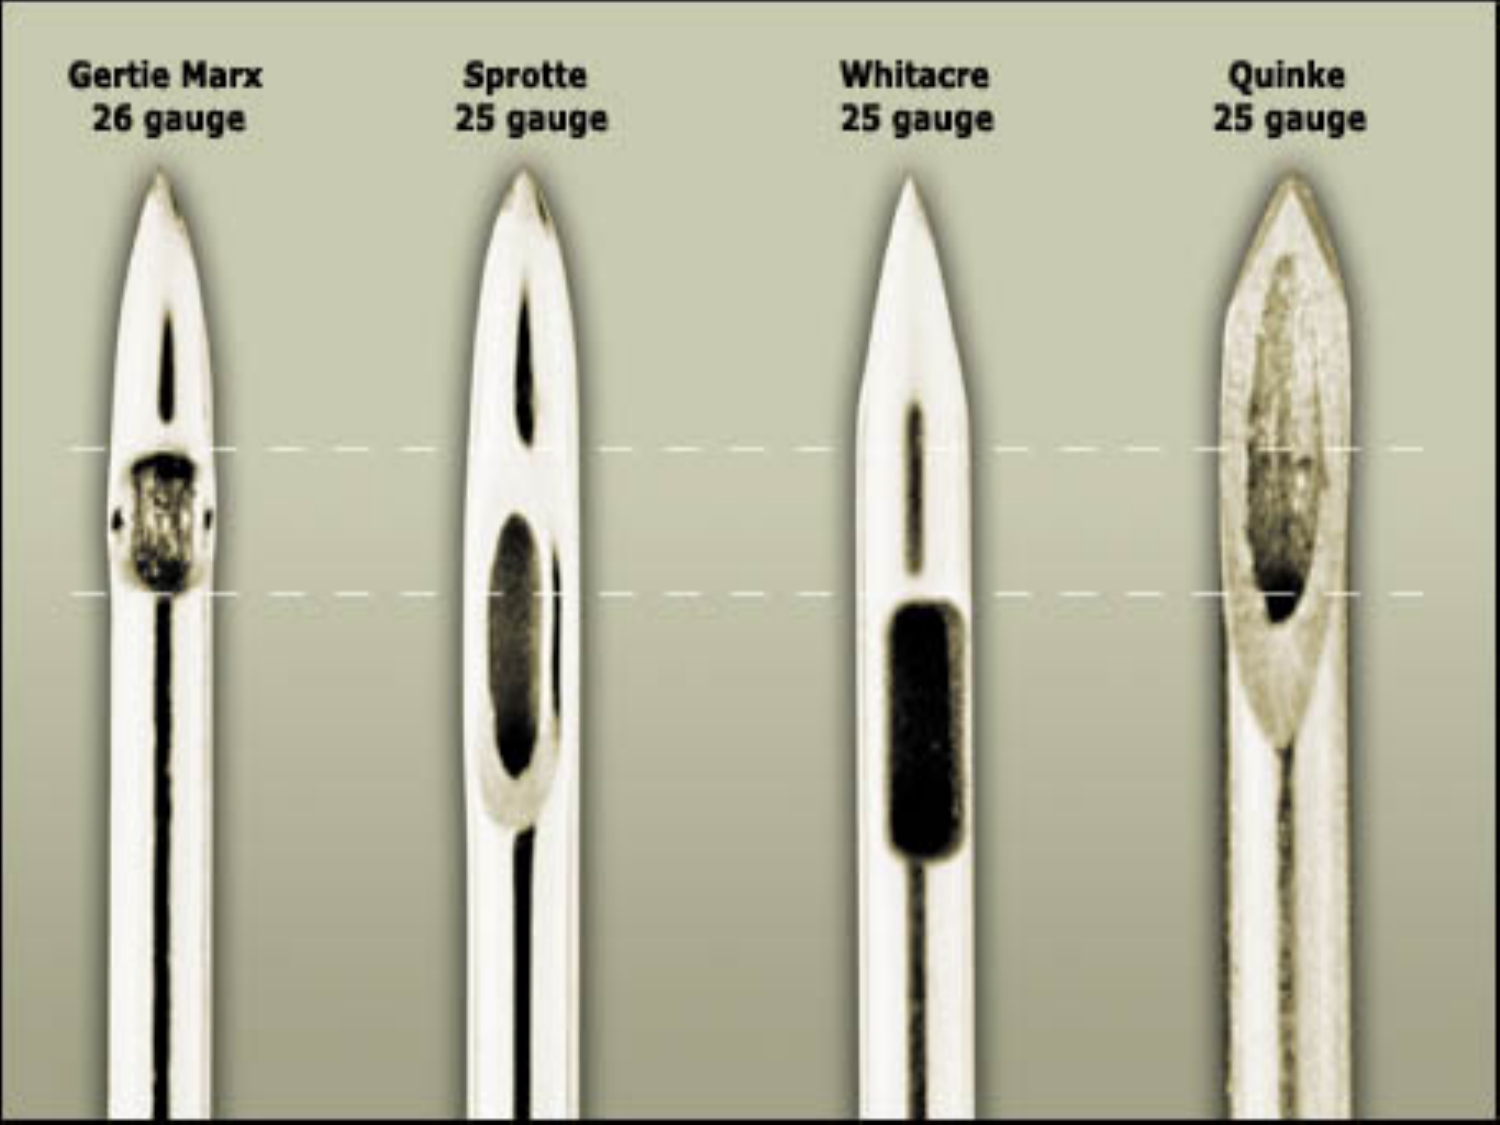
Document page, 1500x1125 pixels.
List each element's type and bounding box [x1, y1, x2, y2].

list [0, 0, 1500, 1125]
